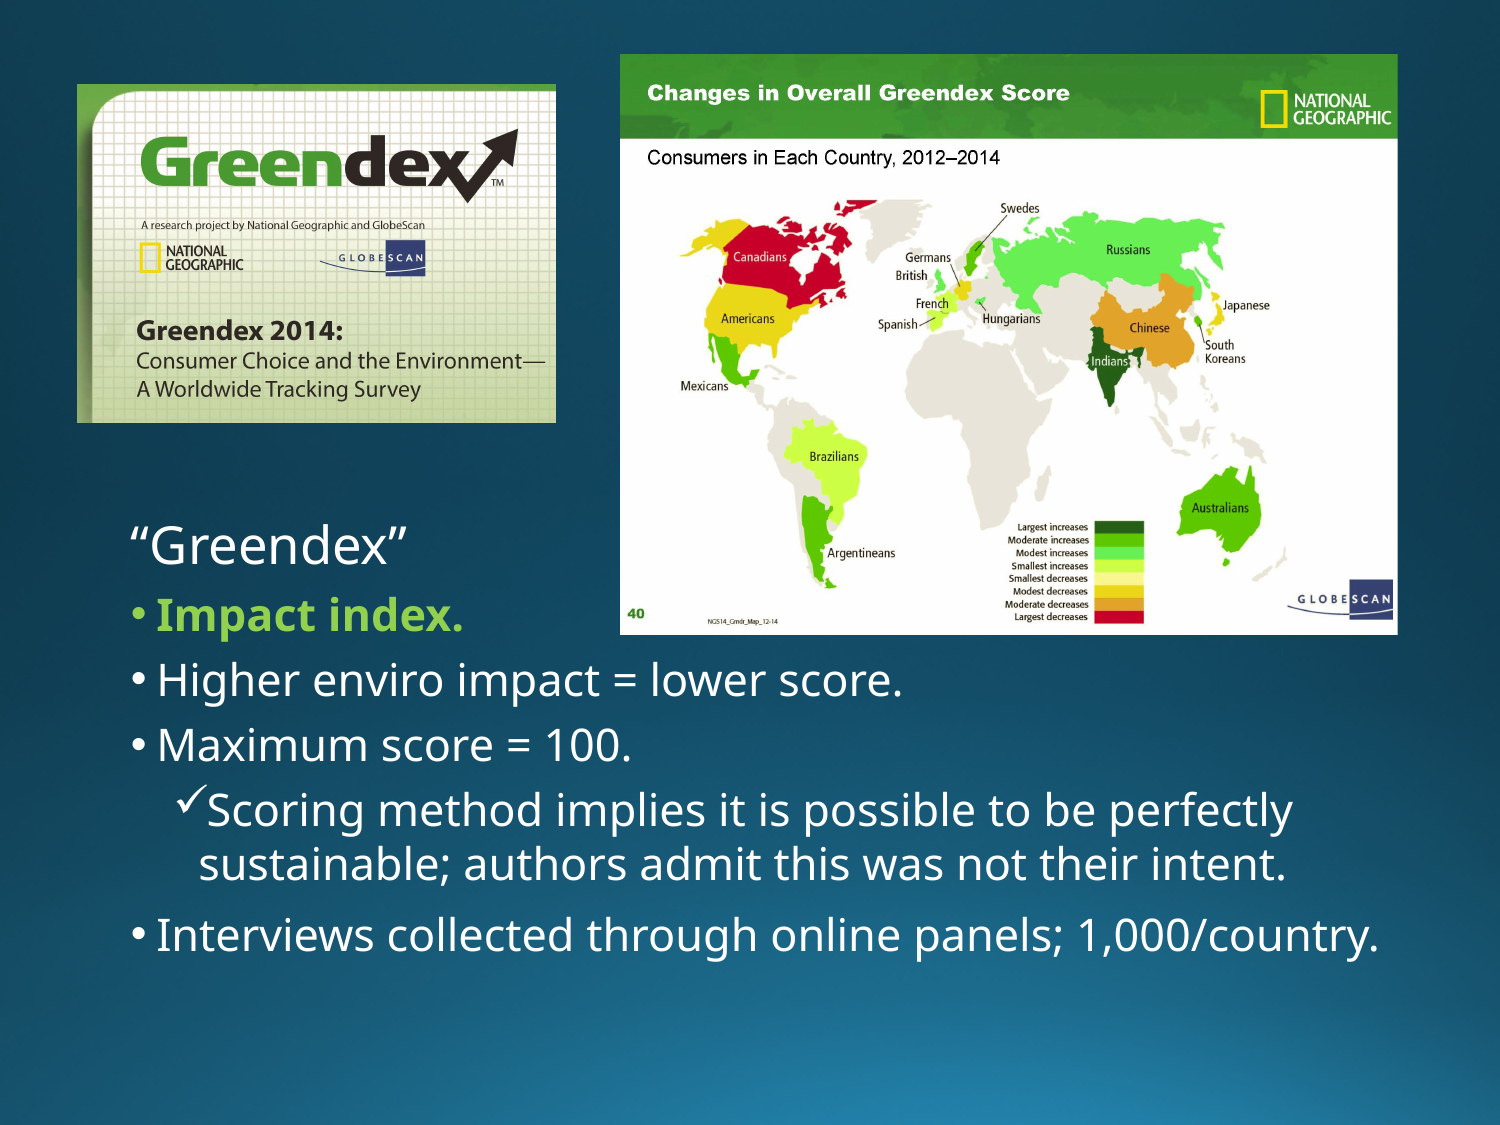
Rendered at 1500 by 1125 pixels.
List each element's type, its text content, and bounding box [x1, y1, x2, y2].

picture [0, 0, 1500, 1125]
text_box “Greendex” Impact index. Higher enviro impact = lower score. Maximum score = 100. Scoring method implies it is possible to be perfectly sustainable; authors admit this was not their intent. Interviews collected through online panels; 1,000/country. [115, 504, 1398, 1028]
